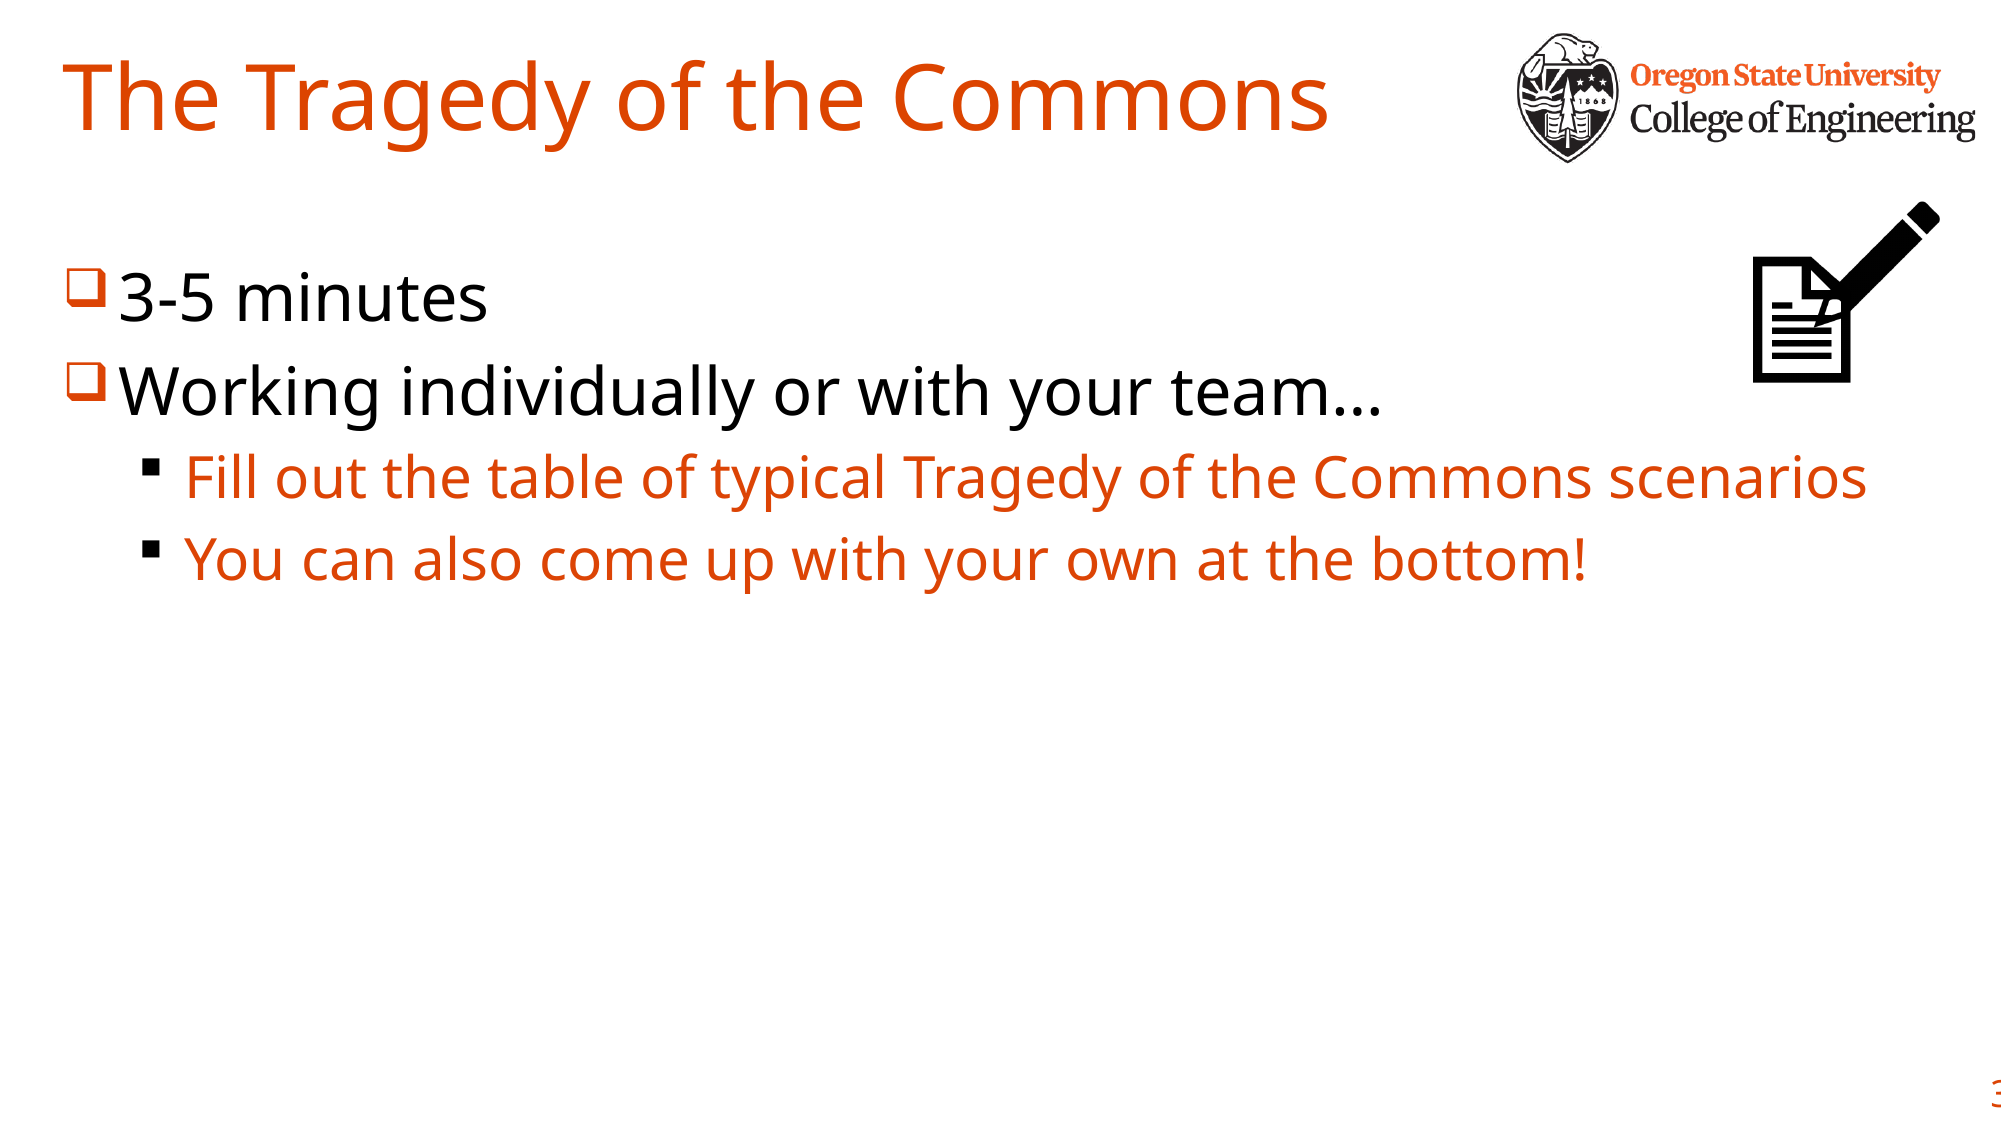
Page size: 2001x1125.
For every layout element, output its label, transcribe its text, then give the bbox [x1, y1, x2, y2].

title The Tragedy of the Commons [48, 31, 1490, 228]
list 3-5 minutes Working individually or with your team… Fill out the table of typical Tragedy of the Commons scenarios You can also come up with your own at the bottom! [48, 247, 1965, 1074]
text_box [1726, 189, 1953, 396]
